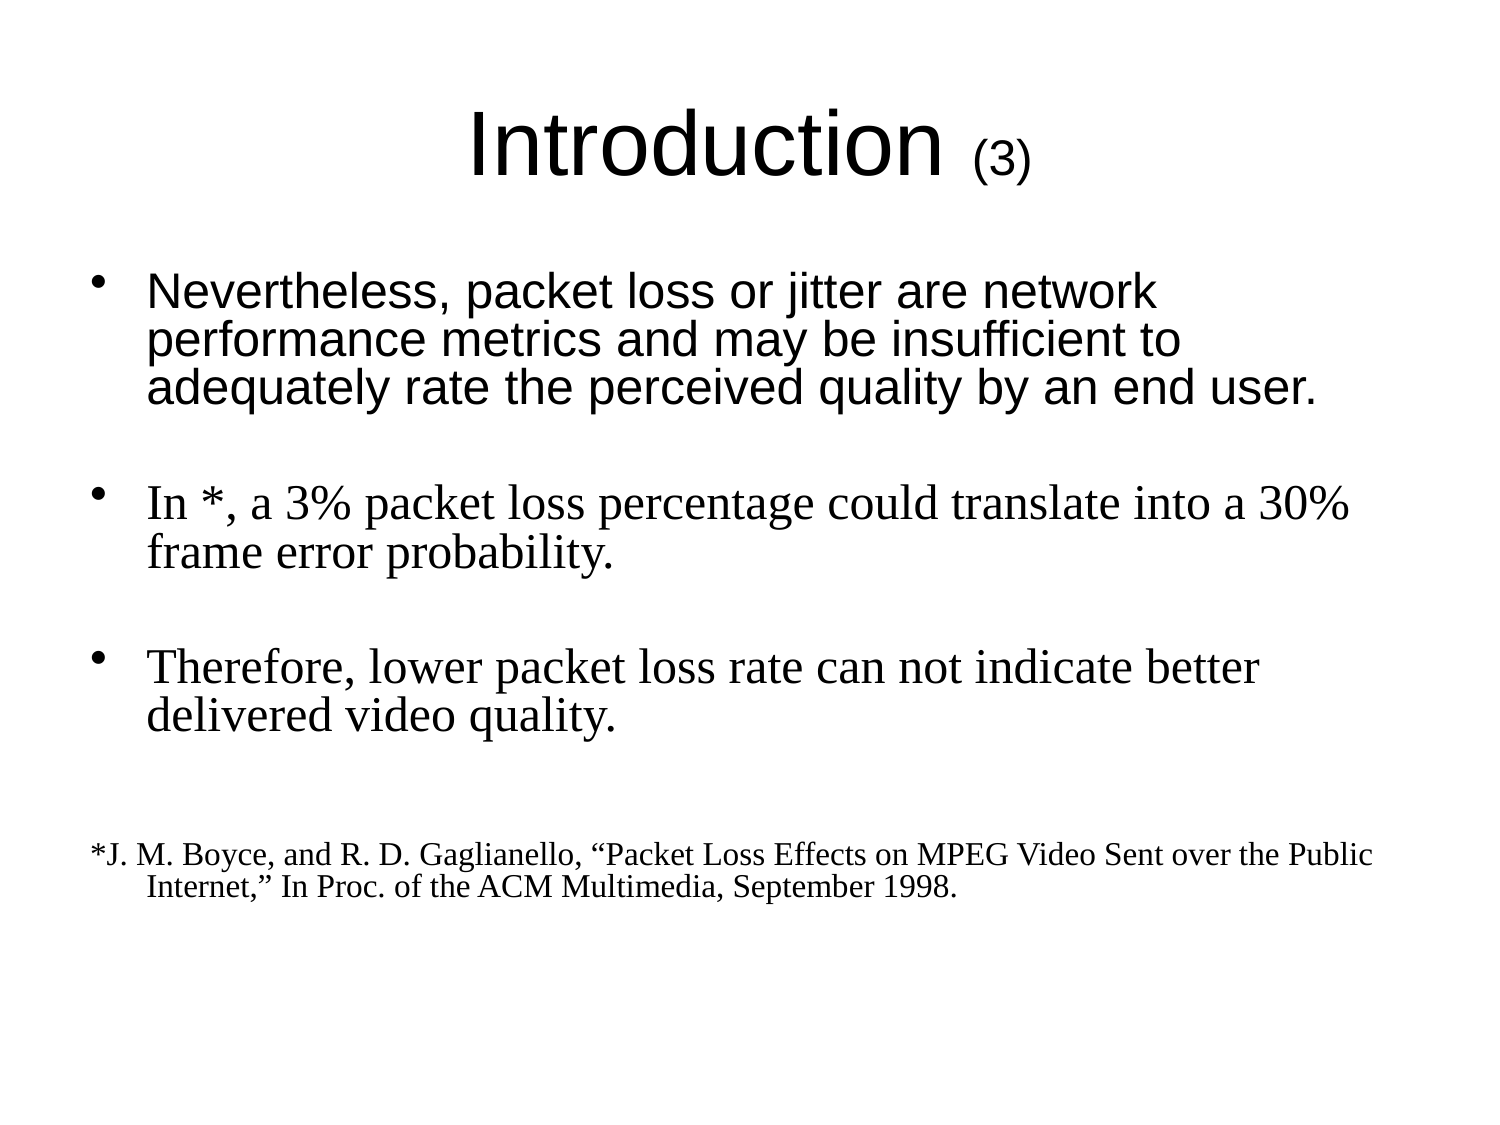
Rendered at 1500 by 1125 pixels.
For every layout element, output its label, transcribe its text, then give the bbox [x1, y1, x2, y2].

title Introduction (3) [74, 44, 1426, 233]
list Nevertheless, packet loss or jitter are network performance metrics and may be insufficient to adequately rate the perceived quality by an end user. In *, a 3% packet loss percentage could translate into a 30% frame error probability. Therefore, lower packet loss rate can not indicate better delivered video quality. *J. M. Boyce, and R. D. Gaglianello, “Packet Loss Effects on MPEG Video Sent over the Public Internet,” In Proc. of the ACM Multimedia, September 1998. [74, 262, 1426, 1006]
